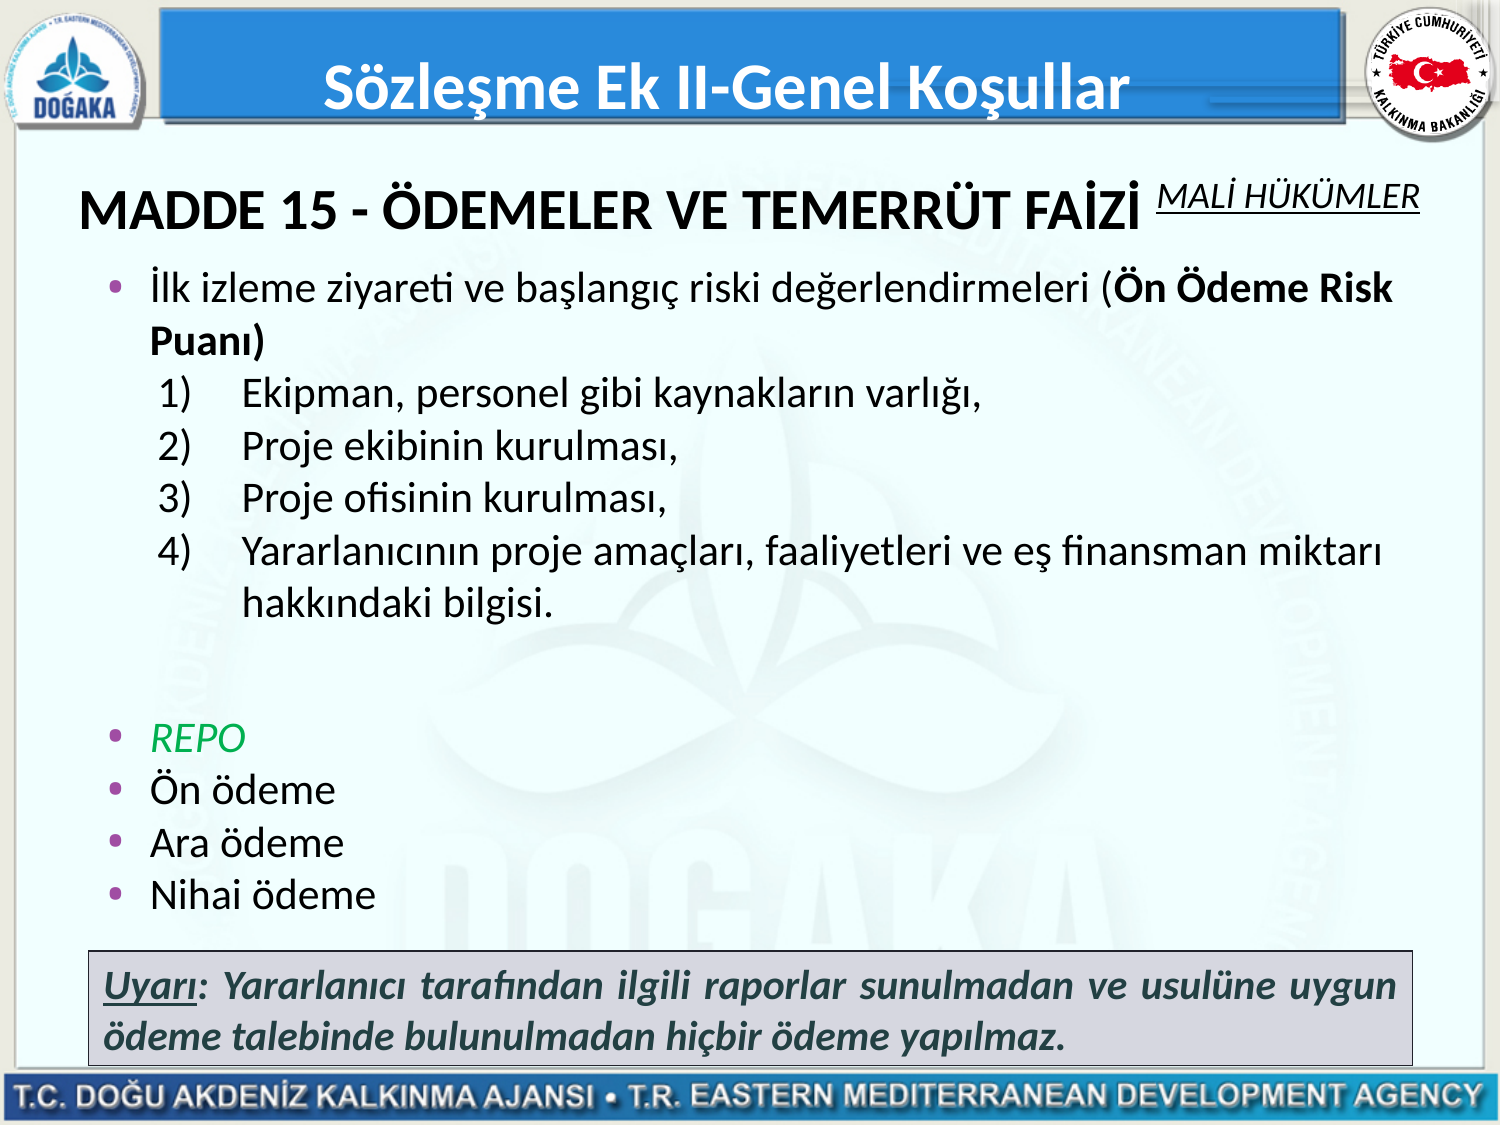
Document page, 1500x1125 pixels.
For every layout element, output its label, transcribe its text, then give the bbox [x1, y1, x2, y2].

title MADDE 15 - ÖDEMELER VE TEMERRÜT FAİZİ [35, 164, 1186, 247]
picture [0, 0, 1500, 1125]
text_box Sözleşme Ek II-Genel Koşullar [308, 35, 1147, 130]
list İlk izleme ziyareti ve başlangıç riski değerlendirmeleri (Ön Ödeme Risk Puanı) Ekipman, personel gibi kaynakların varlığı, Proje ekibinin kurulması, Proje ofisinin kurulması, Yararlanıcının proje amaçları, faaliyetleri ve eş finansman miktarı hakkındaki bilgisi. REPO Ön ödeme Ara ödeme Nihai ödeme [75, 251, 1425, 680]
text_box MALİ HÜKÜMLER [1141, 163, 1436, 224]
text_box Uyarı: Yararlanıcı tarafından ilgili raporlar sunulmadan ve usulüne uygun ödeme talebinde bulunulmadan hiçbir ödeme yapılmaz. [88, 950, 1413, 1066]
